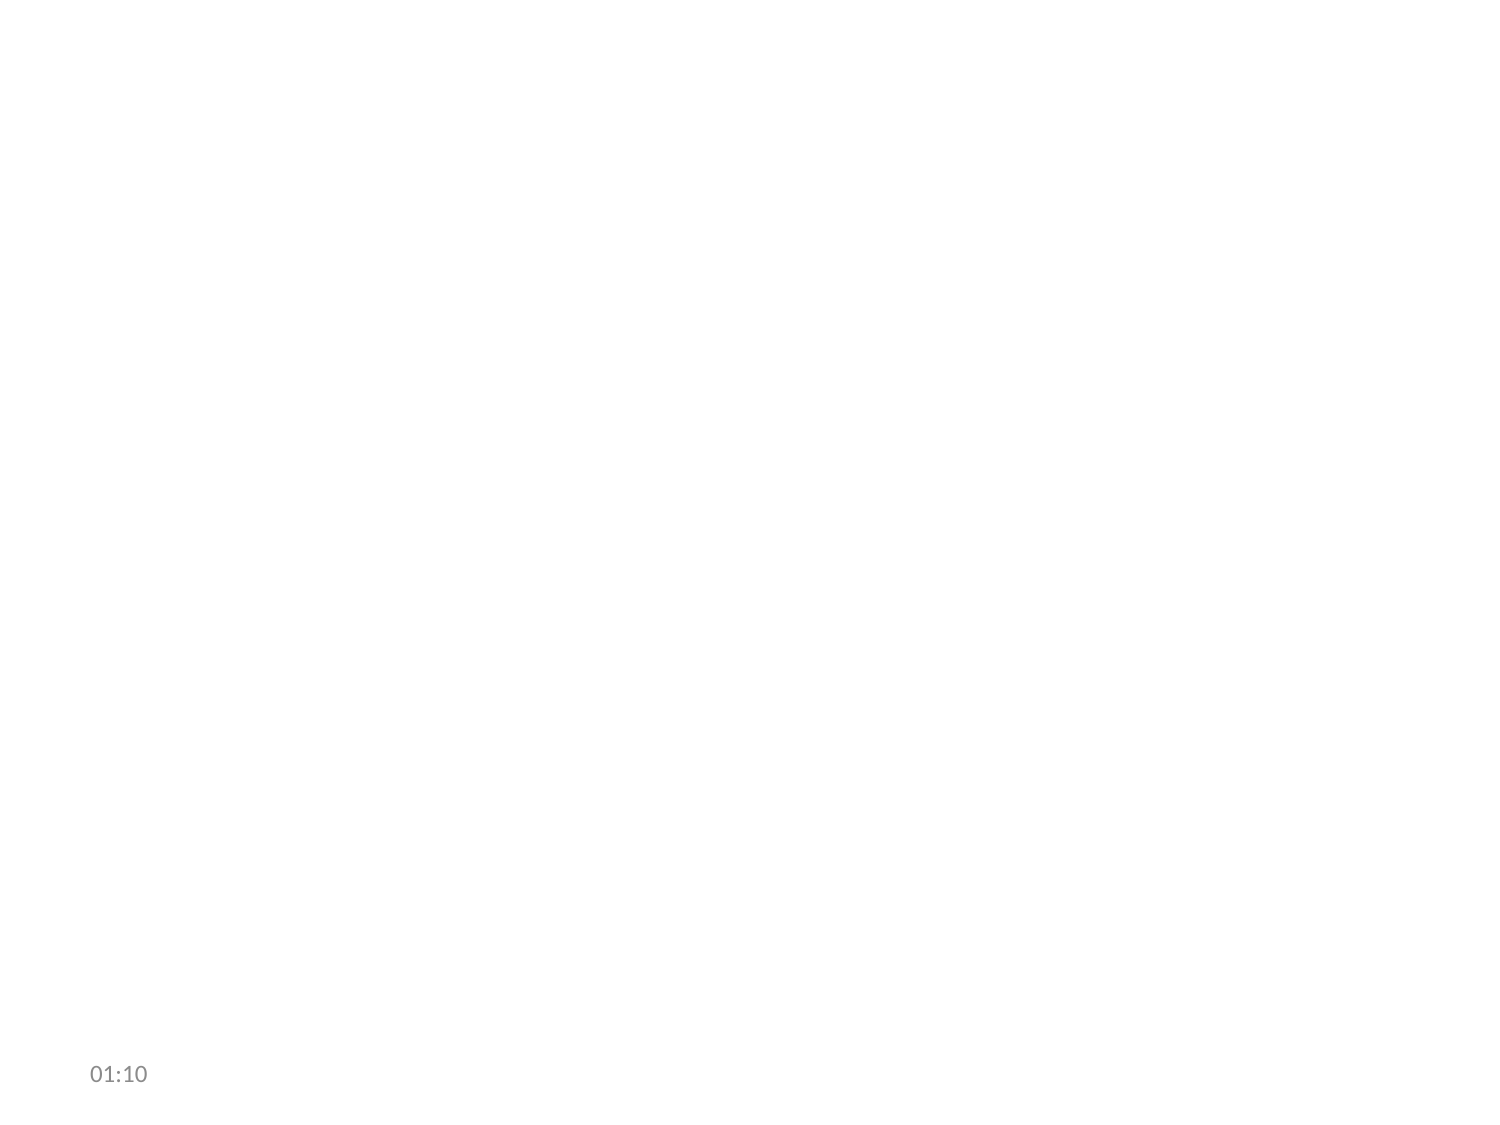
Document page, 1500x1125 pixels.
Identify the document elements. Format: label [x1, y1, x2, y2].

slide_number [75, 1042, 425, 1103]
